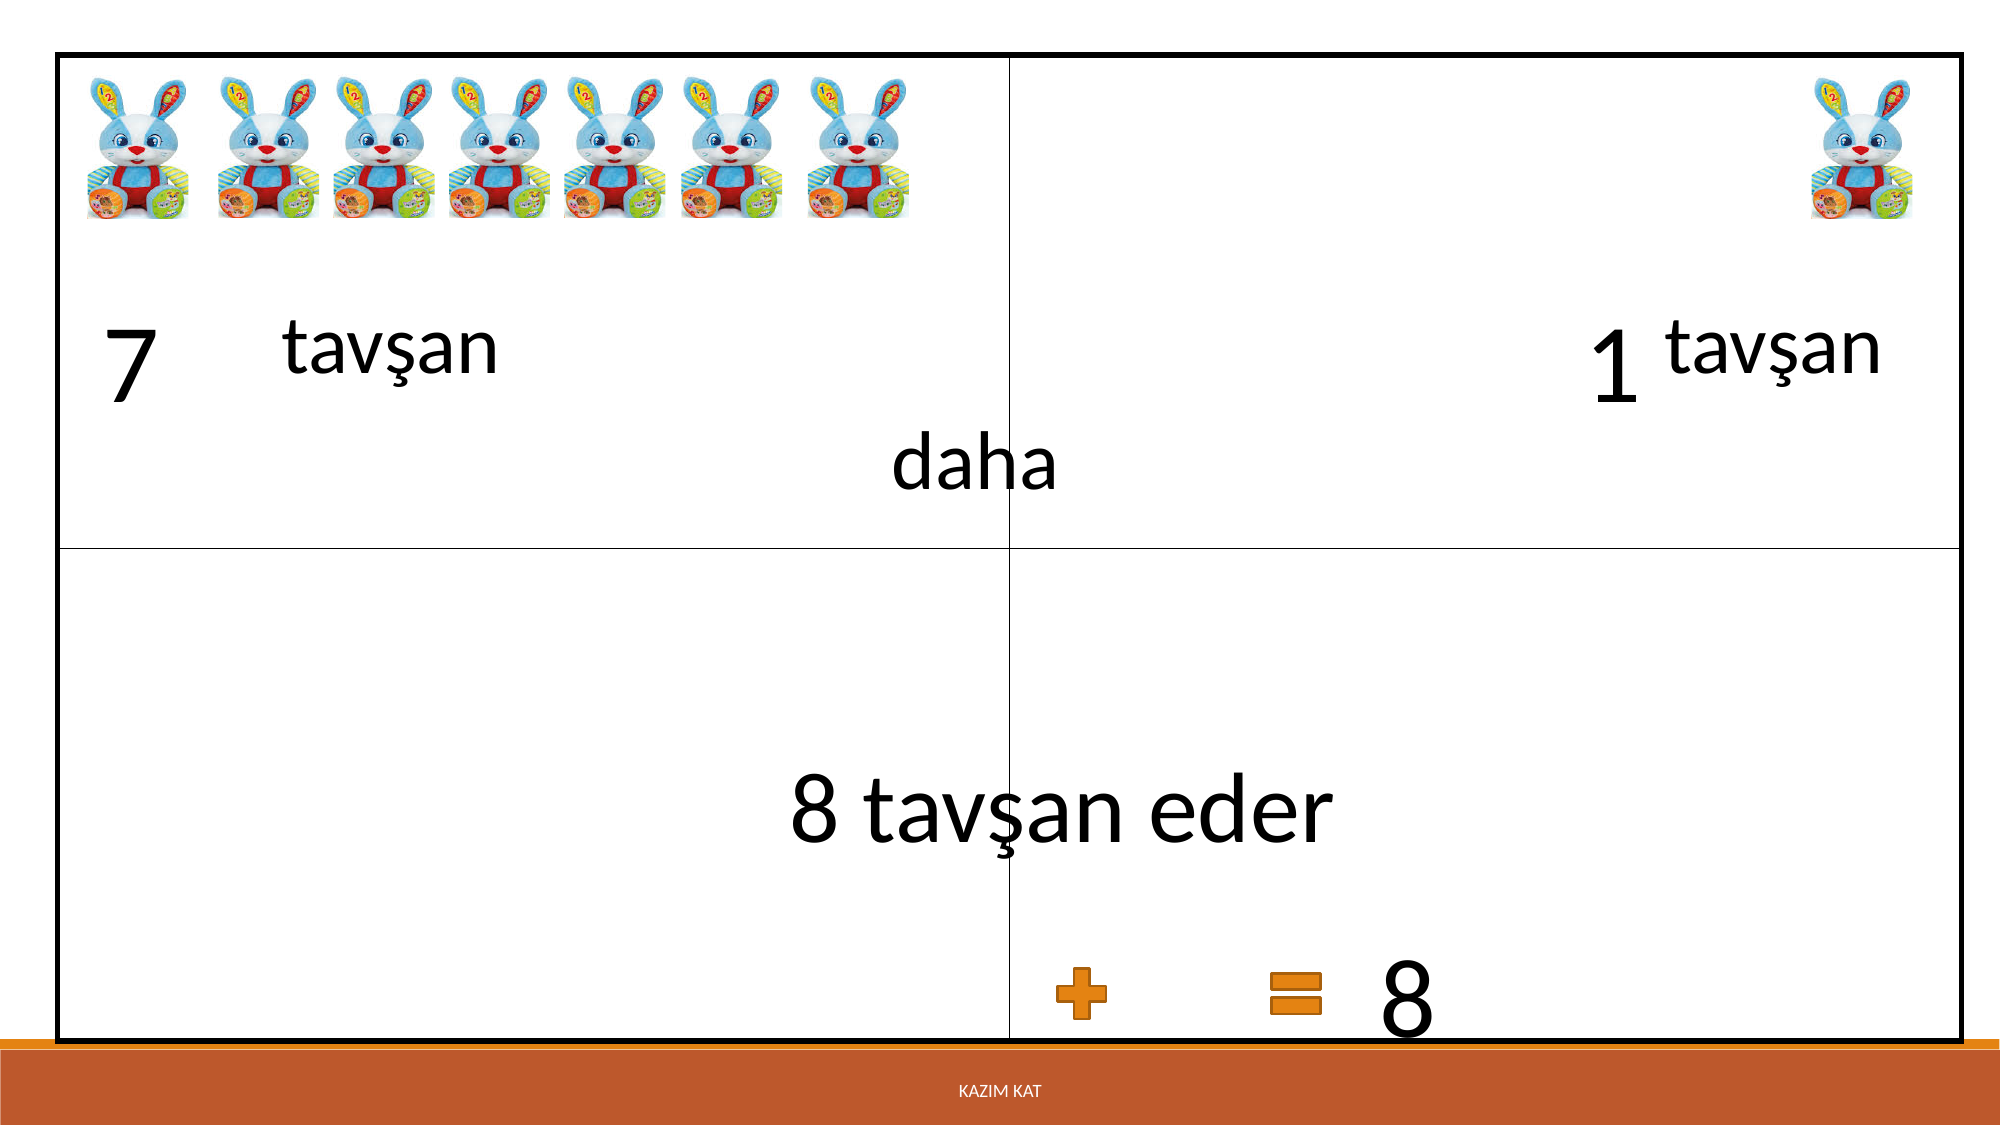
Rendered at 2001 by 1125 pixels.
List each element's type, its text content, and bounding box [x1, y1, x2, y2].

text_box [1056, 967, 1107, 1020]
text_box [1270, 996, 1322, 1015]
picture [1810, 68, 1913, 219]
text_box [1270, 972, 1322, 991]
table_header [60, 58, 1009, 548]
text_box 7 [87, 282, 249, 433]
text_box tavşan [248, 282, 550, 398]
picture [807, 67, 910, 218]
table_header [1010, 58, 1959, 548]
picture [563, 67, 666, 218]
text_box 8 tavşan eder [774, 735, 1365, 871]
text_box 8 [1364, 917, 1469, 1068]
text_box daha [876, 398, 1221, 514]
picture [680, 67, 783, 218]
table_cell [1010, 549, 1959, 1038]
picture [217, 67, 320, 218]
picture [333, 67, 436, 218]
picture [448, 67, 551, 218]
text_box 1 [1570, 282, 1650, 433]
footer Kazım KAT [604, 1059, 1396, 1120]
picture [86, 68, 189, 219]
text_box tavşan [1650, 282, 1914, 398]
table_cell [60, 549, 1009, 1038]
